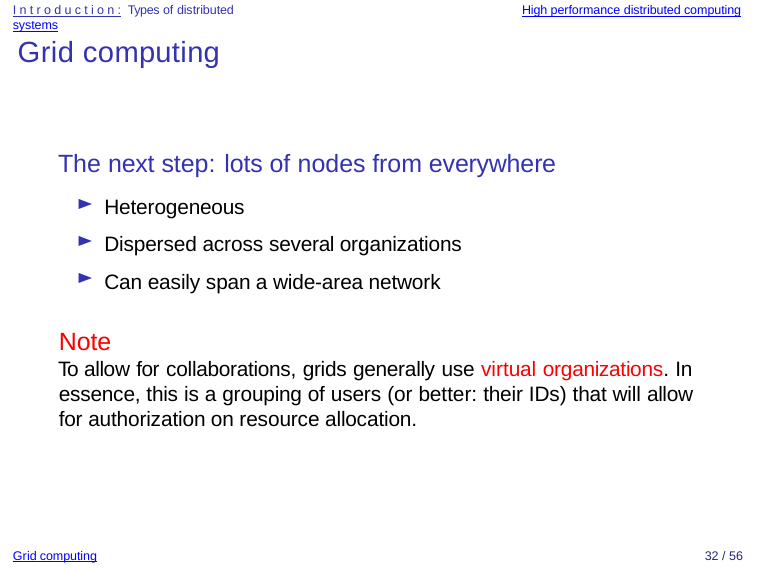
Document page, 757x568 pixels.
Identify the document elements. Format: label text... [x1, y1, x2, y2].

text_box Introduction: Types of distributed systems [10, 0, 247, 33]
text_box Grid computing [10, 546, 100, 563]
slide_number 32 / 56 [698, 546, 745, 568]
text_box The next step: lots of nodes from everywhere Heterogeneous Dispersed across several organizations Can easily span a wide-area network Note To allow for collaborations, grids generally use virtual organizations. In essence, this is a grouping of users (or better: their IDs) that will allow for authorization on resource allocation. [49, 145, 702, 431]
text_box Grid computing [15, 30, 223, 69]
text_box High performance distributed computing [520, 0, 745, 18]
